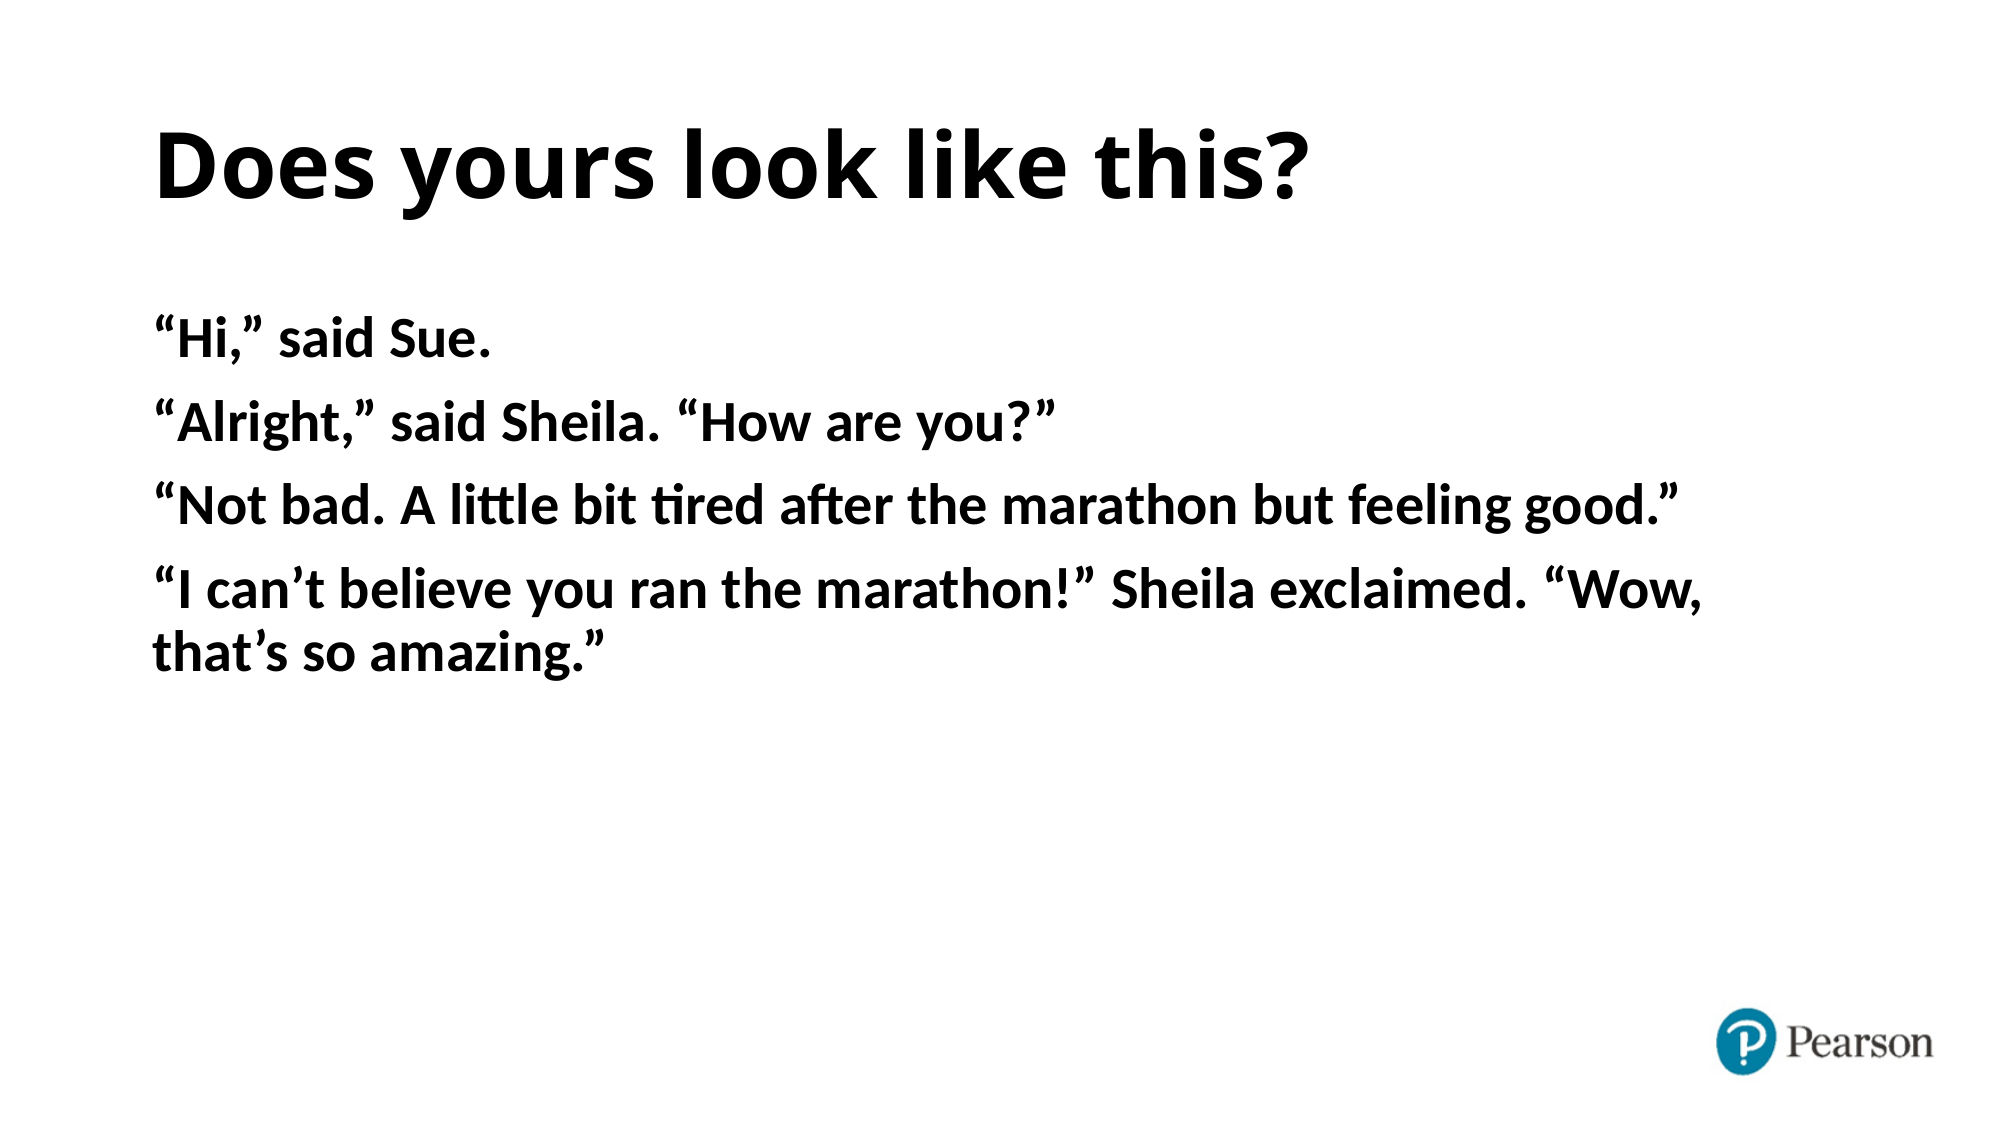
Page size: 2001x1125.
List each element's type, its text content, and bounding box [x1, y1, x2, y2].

picture [1706, 993, 1944, 1086]
list “Hi,” said Sue. “Alright,” said Sheila. “How are you?” “Not bad. A little bit tired after the marathon but feeling good.” “I can’t believe you ran the marathon!” Sheila exclaimed. “Wow, that’s so amazing.” [137, 299, 1863, 1014]
title Does yours look like this? [137, 59, 1863, 278]
